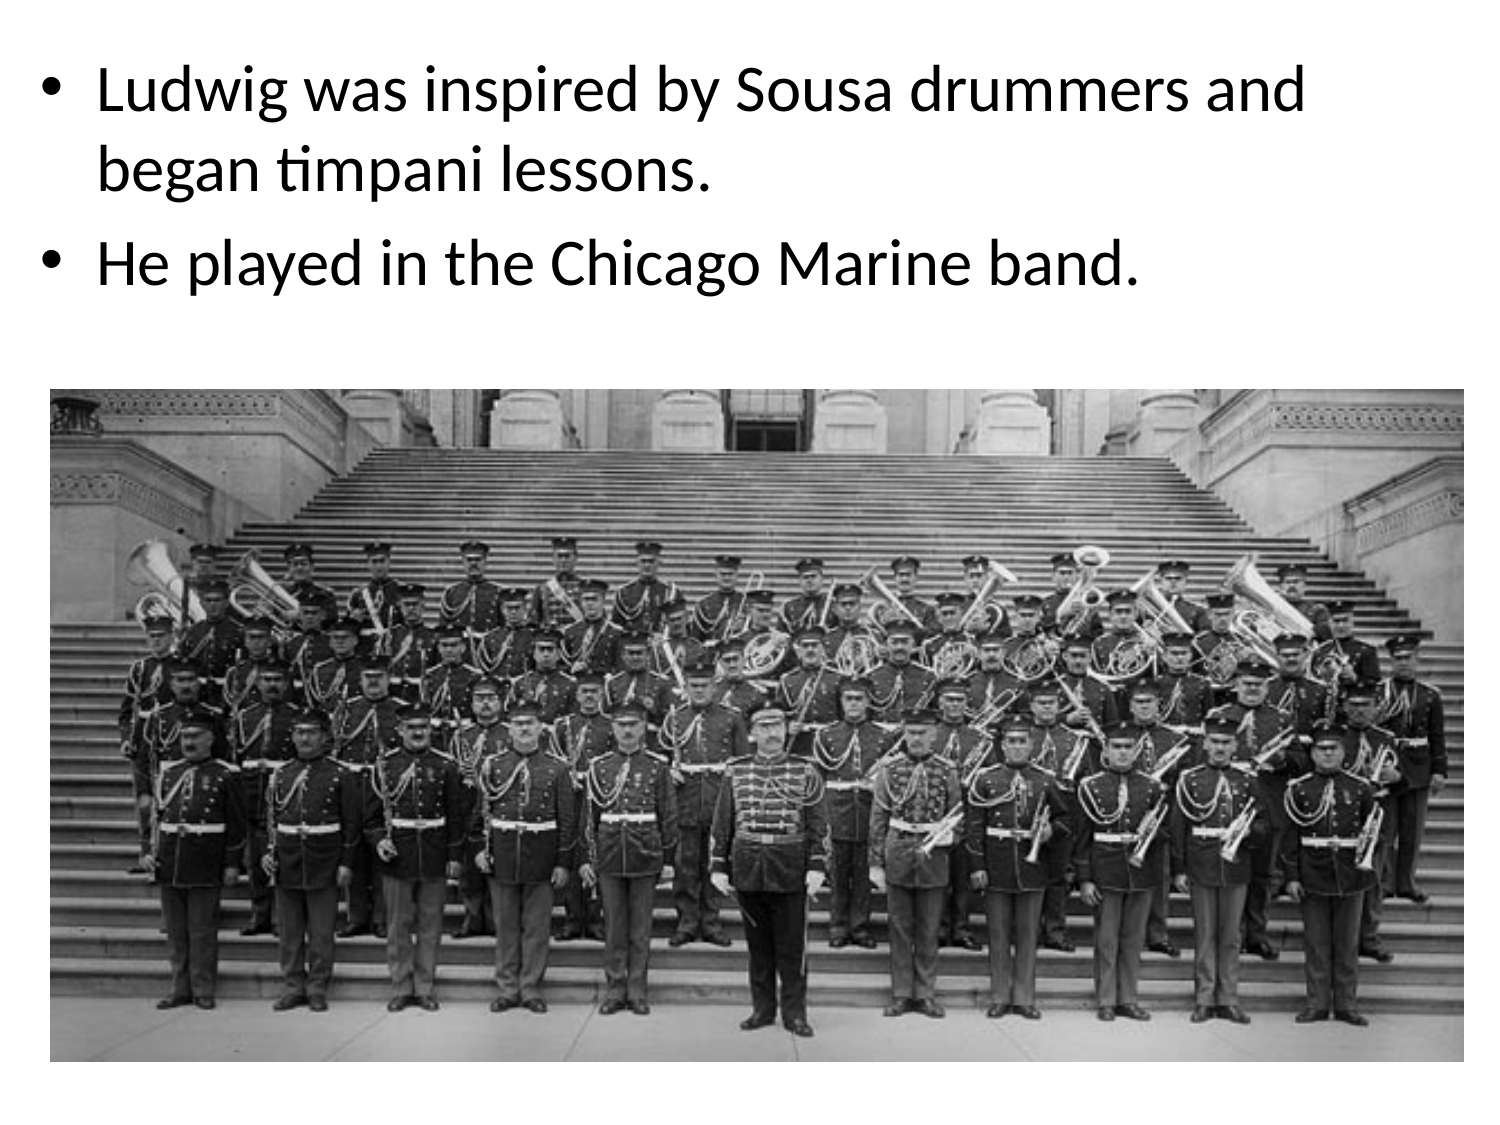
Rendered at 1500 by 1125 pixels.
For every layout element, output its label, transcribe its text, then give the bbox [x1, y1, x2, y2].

list Ludwig was inspired by Sousa drummers and began timpani lessons. He played in the Chicago Marine band. [24, 37, 1475, 1088]
picture [49, 389, 1464, 1062]
